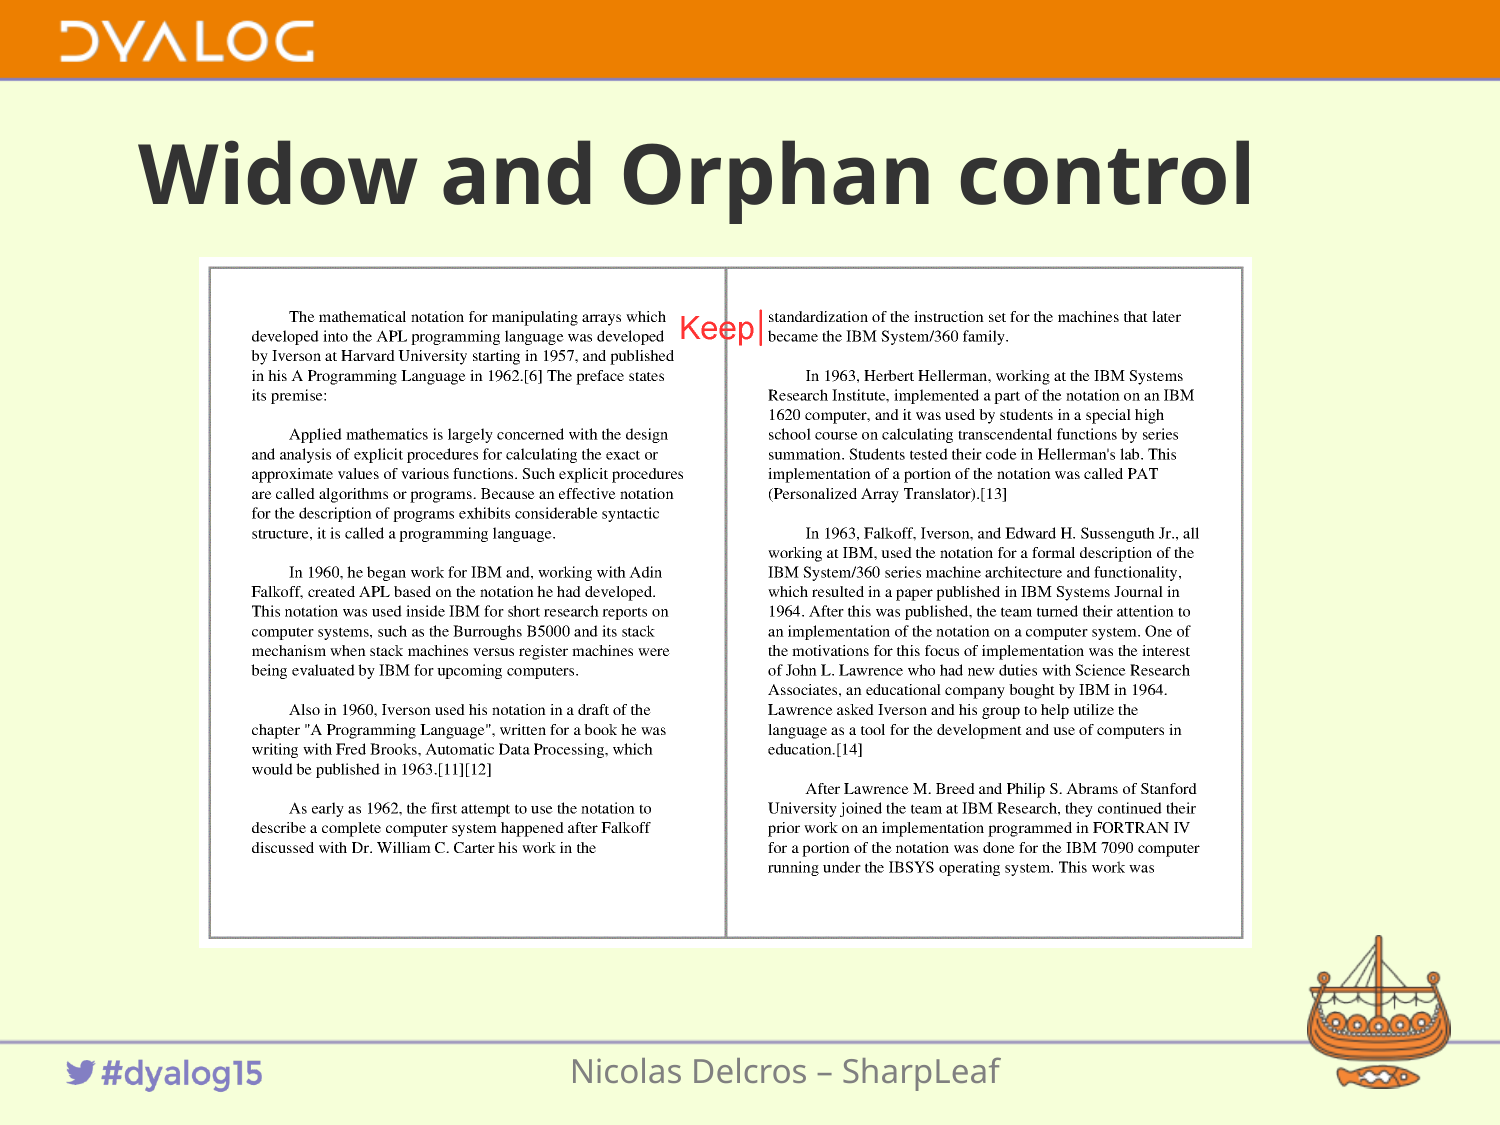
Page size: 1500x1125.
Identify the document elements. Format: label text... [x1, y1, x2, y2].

text_box Widow and Orphan control [123, 113, 1376, 254]
picture [0, 0, 1500, 1125]
